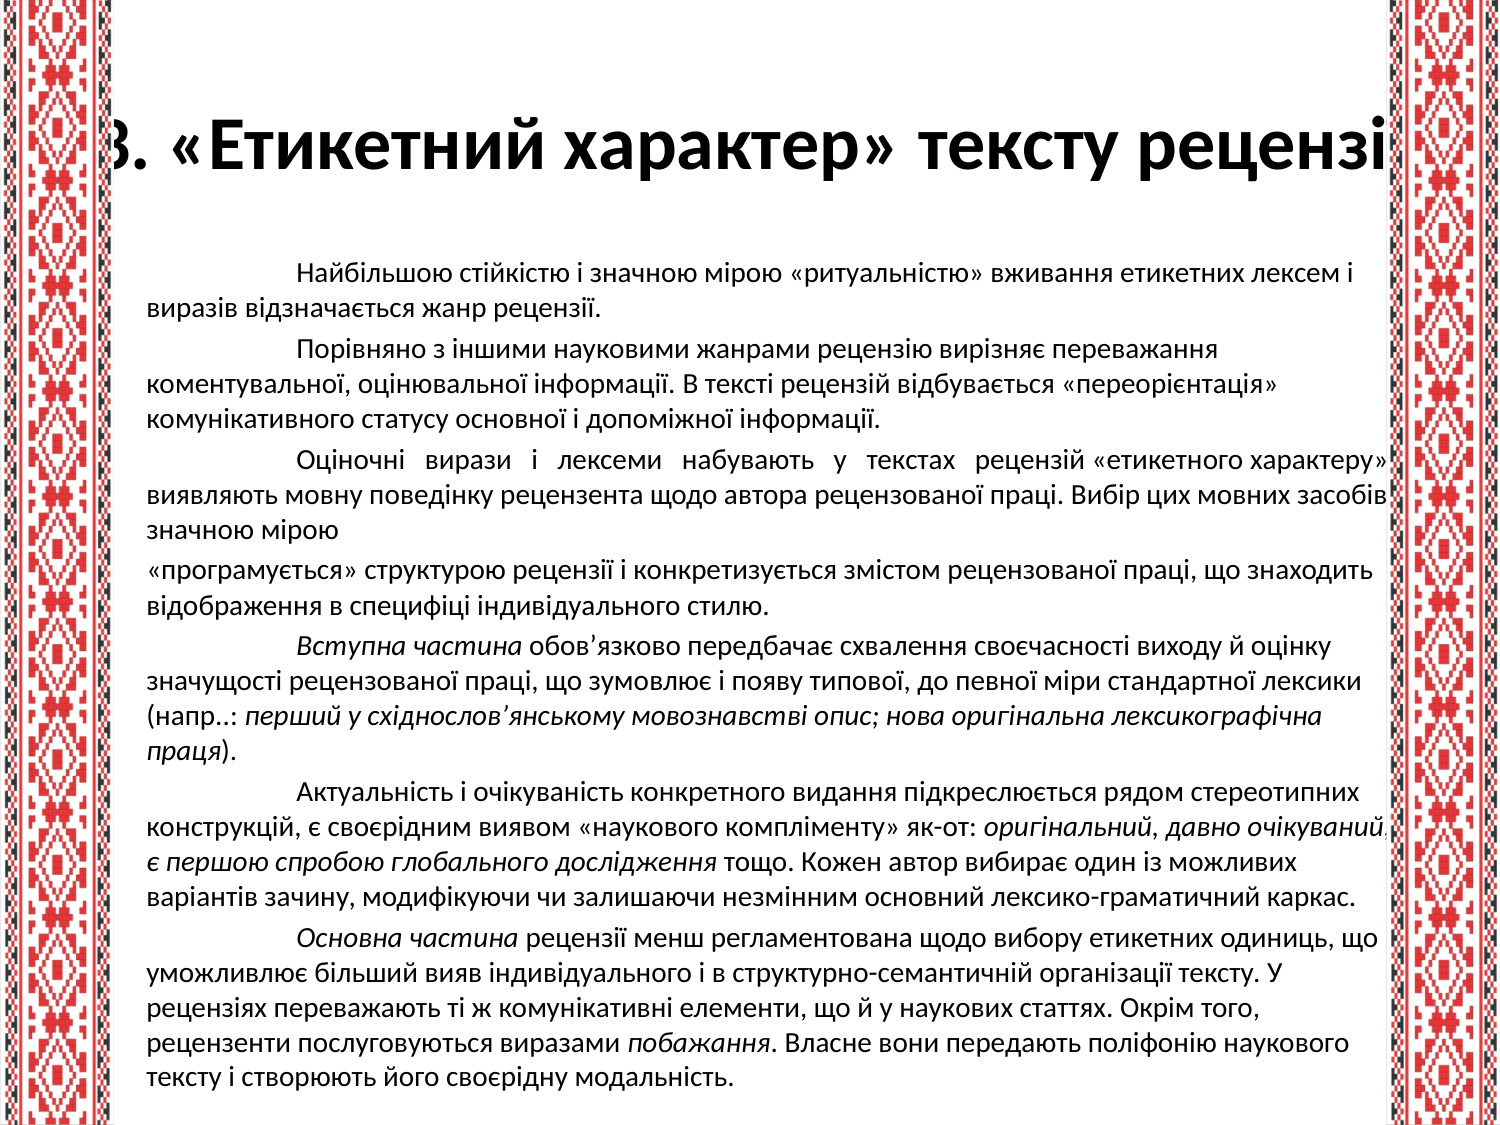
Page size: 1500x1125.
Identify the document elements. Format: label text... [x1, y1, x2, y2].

title 3. «Етикетний характер» тексту рецензії [114, 45, 1386, 233]
picture [880, 1, 1500, 1124]
picture [0, 1, 620, 1124]
list Найбільшою стійкістю і значною мірою «ритуальністю» вживання етикетних лексем і виразів відзначається жанр рецензії. Порівняно з іншими науковими жанрами рецензію вирізняє переважання коментувальної, оцінювальної інформації. В тексті рецензій відбувається «переорієнтація» комунікативного статусу основної і допоміжної інформації. Оціночні вирази і лексеми набувають у текстах рецензій «етикетного характеру» і виявляють мовну поведінку рецензента щодо автора рецензованої праці. Вибір цих мовних засобів значною мірою «програмується» структурою рецензії і конкретизується змістом рецензованої праці, що знаходить відображення в специфіці індивідуального стилю. Вступна частина обов’язково передбачає схвалення своєчасності виходу й оцінку значущості рецензованої праці, що зумовлює і появу типової, до певної міри стандартної лексики (напр..: перший у східнослов’янському мовознавстві опис; нова оригінальна лексикографічна праця). Актуальність і очікуваність конкретного видання підкреслюється рядом стереотипних конструкцій, є своєрідним виявом «наукового компліменту» як-от: оригінальний, давно очікуваний, є першою спробою глобального дослідження тощо. Кожен автор вибирає один із можливих варіантів зачину, модифікуючи чи залишаючи незмінним основний лексико-граматичний каркас. Основна частина рецензії менш регламентована щодо вибору етикетних одиниць, що уможливлює більший вияв індивідуального і в структурно-семантичній організації тексту. У рецензіях переважають ті ж комунікативні елементи, що й у наукових статтях. Окрім того, рецензенти послуговуються виразами побажання. Власне вони передають поліфонію наукового тексту і створюють його своєрідну модальність. [114, 246, 1386, 989]
